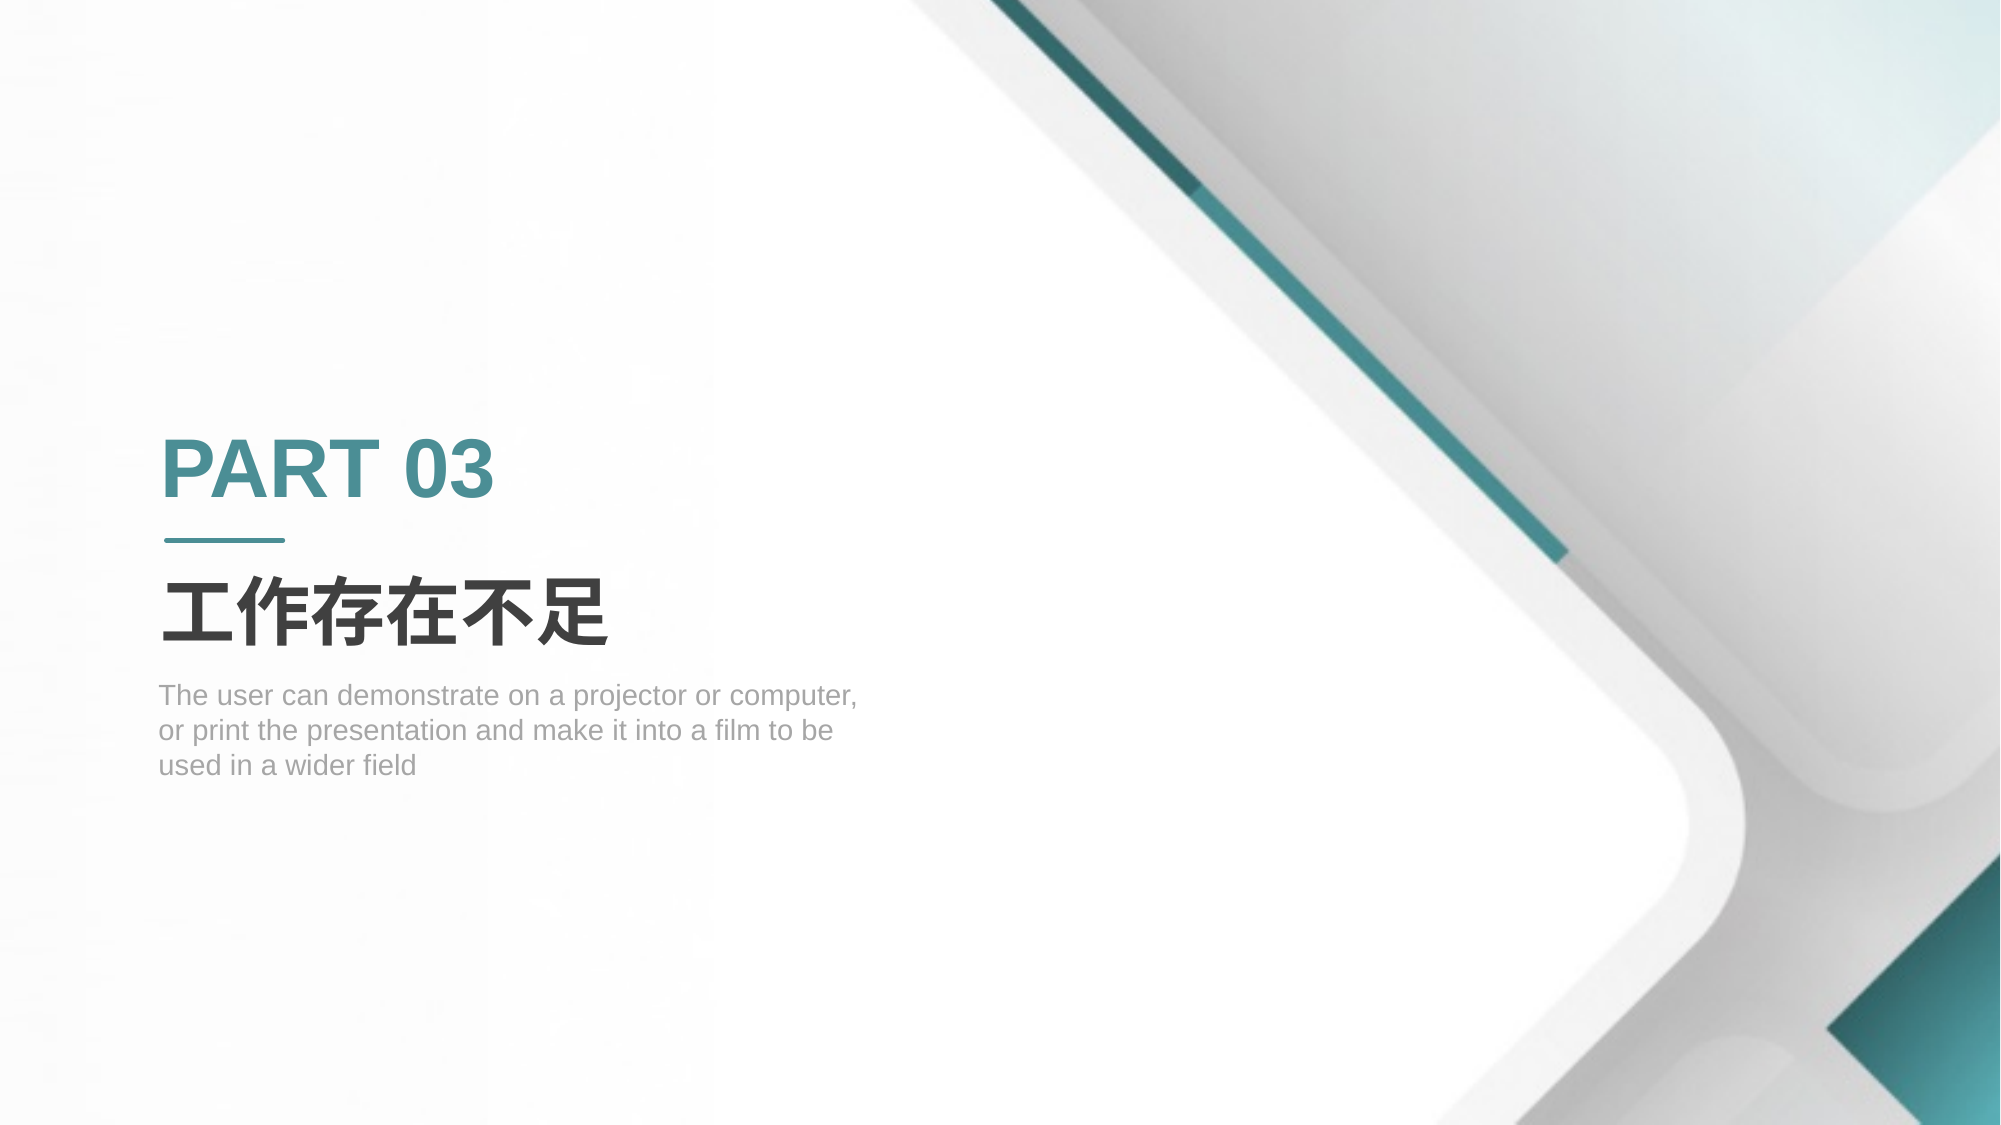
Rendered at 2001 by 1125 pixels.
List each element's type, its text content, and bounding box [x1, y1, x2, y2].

picture [0, 0, 2001, 1125]
text_box PART 03 [145, 407, 512, 522]
text_box 工作存在不足 [145, 557, 626, 663]
text_box The user can demonstrate on a projector or computer, or print the presentation and make it into a film to be used in a wider field [143, 669, 888, 789]
